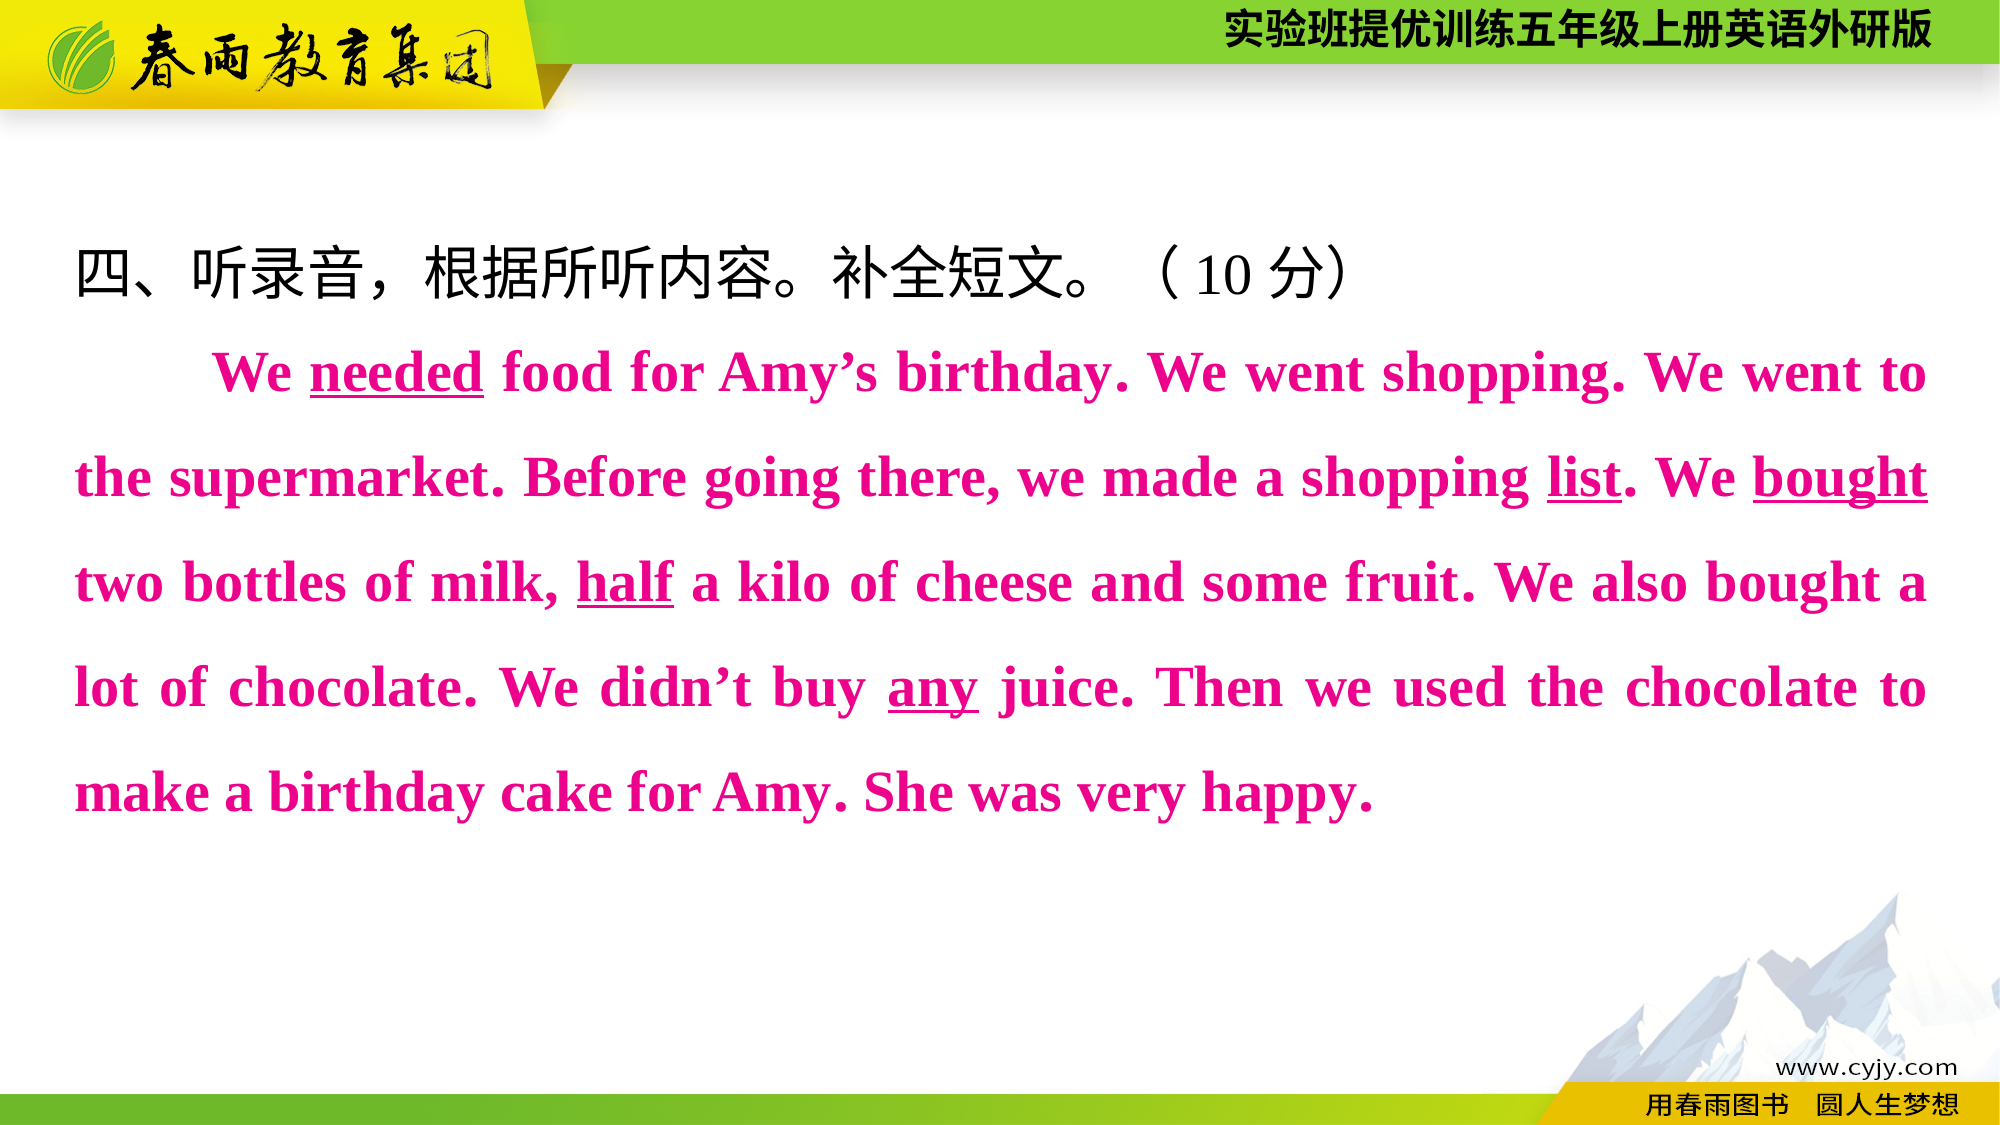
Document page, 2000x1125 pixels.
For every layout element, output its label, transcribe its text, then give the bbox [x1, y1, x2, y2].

list 四、听录音，根据所听内容。补全短文。（10分） [59, 193, 1944, 290]
text_box We needed food for Amy’s birthday. We went shopping. We went to the supermarket. Before going there, we made a shopping list. We bought two bottles of milk, half a kilo of cheese and some fruit. We also bought a lot of chocolate. We didn’t buy any juice. Then we used the chocolate to make a birthday cake for Amy. She was very happy. [59, 290, 1944, 831]
picture [0, 0, 2000, 1125]
